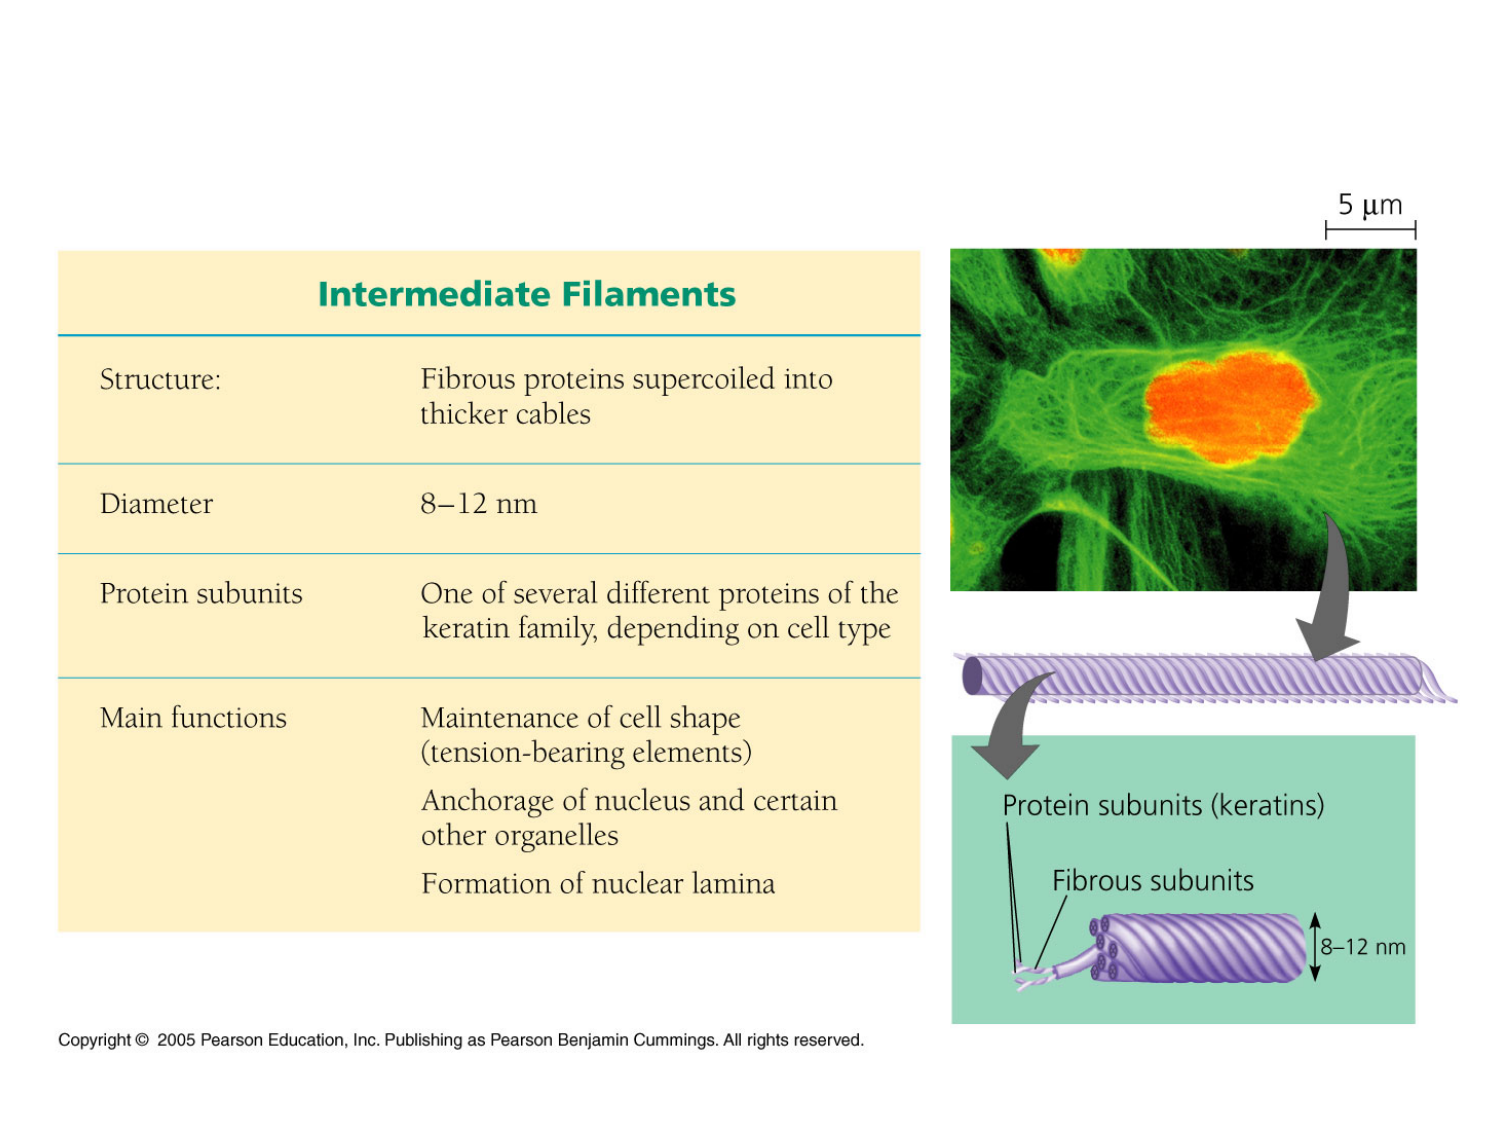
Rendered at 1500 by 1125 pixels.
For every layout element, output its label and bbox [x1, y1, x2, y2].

picture [30, 181, 1469, 1059]
